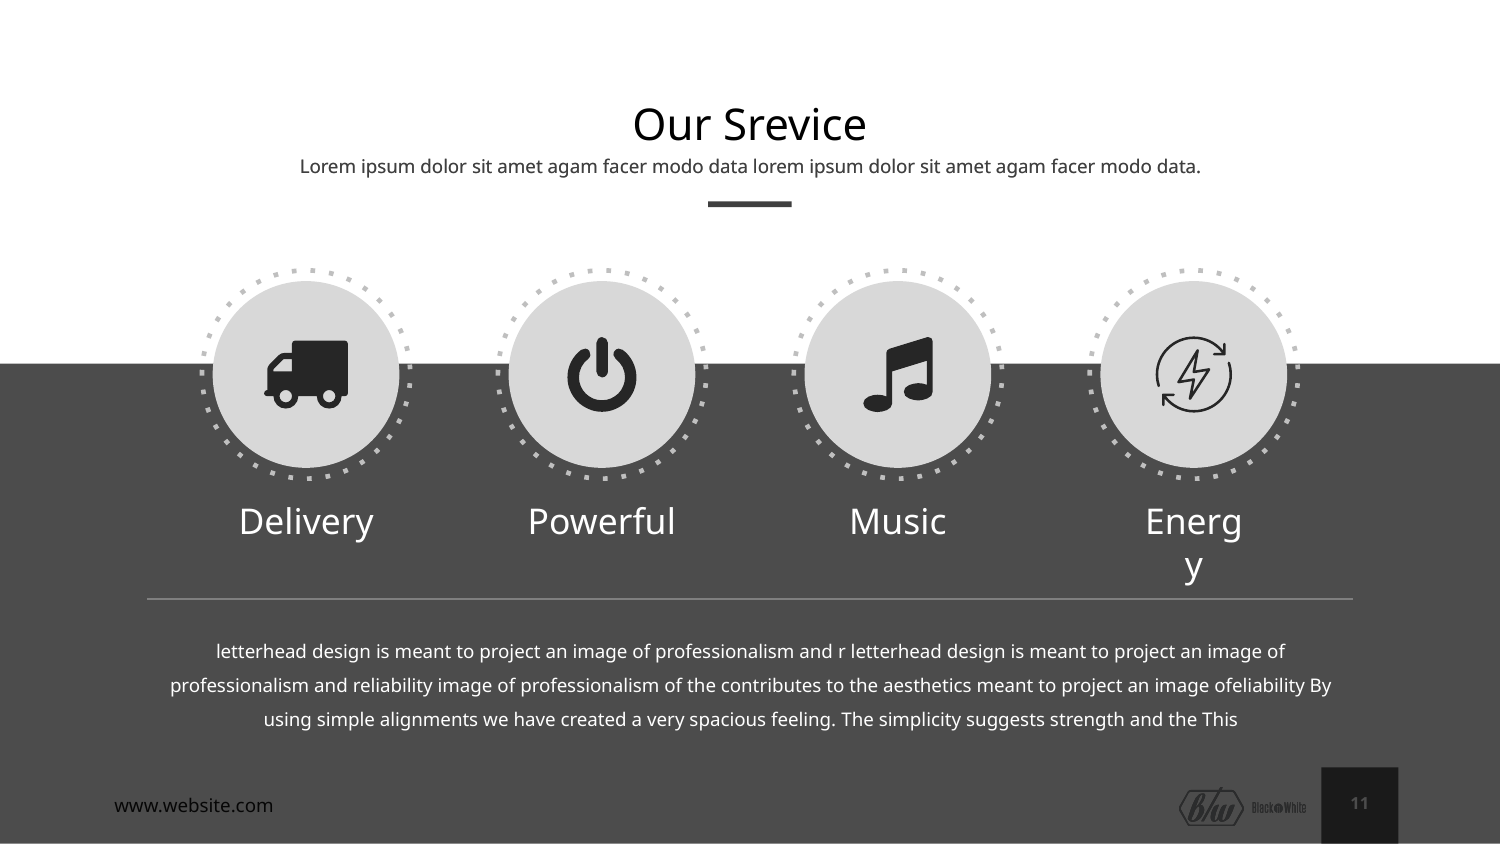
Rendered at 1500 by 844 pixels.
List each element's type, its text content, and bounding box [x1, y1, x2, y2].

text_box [1155, 336, 1233, 362]
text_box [793, 270, 1003, 362]
text_box Lorem ipsum dolor sit amet agam facer modo data lorem ipsum dolor sit amet agam facer modo data. [103, 146, 1397, 189]
picture [0, 363, 1500, 844]
text_box [498, 270, 706, 362]
text_box [1090, 270, 1298, 362]
text_box [103, 88, 1397, 146]
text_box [567, 336, 637, 362]
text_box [201, 270, 411, 362]
text_box [708, 201, 792, 208]
